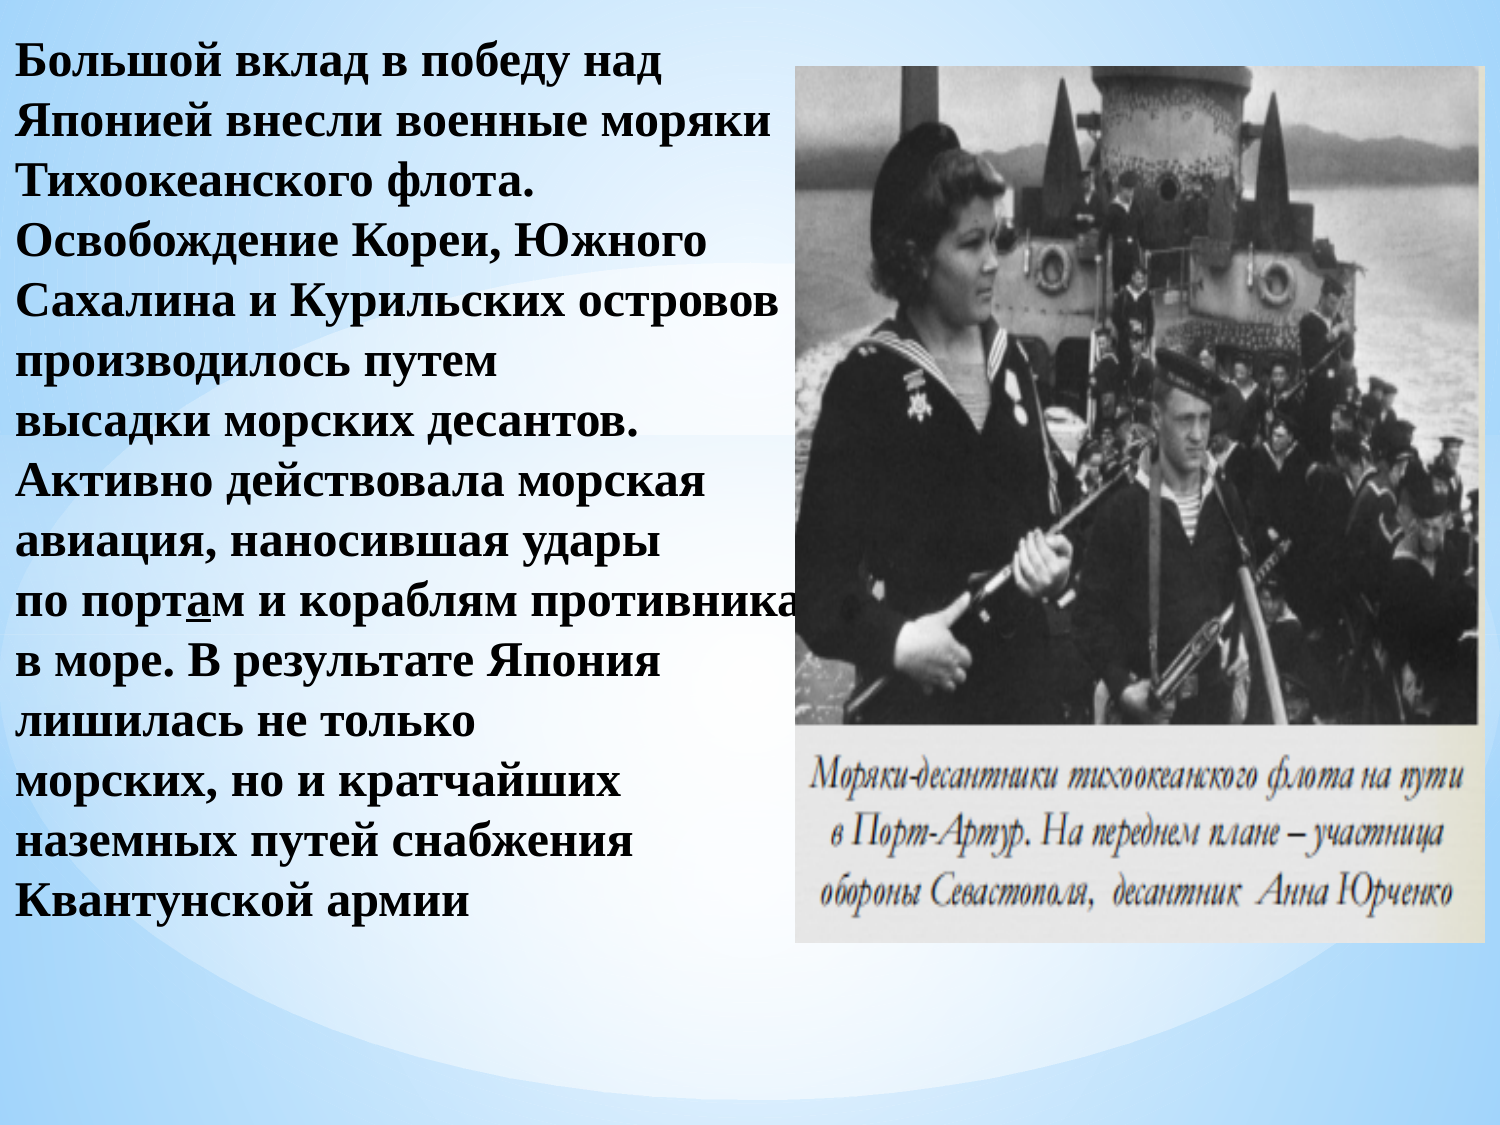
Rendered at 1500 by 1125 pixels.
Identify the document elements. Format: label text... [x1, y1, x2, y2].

text_box Большой вклад в победу над Японией внесли военные моряки Тихоокеанского флота. Освобождение Кореи, Южного Сахалина и Курильских островов производилось путем высадки морских десантов. Активно действовала морская авиация, наносившая удары по портам и кораблям противника в море. В результате Япония лишилась не только морских, но и кратчайших наземных путей снабжения Квантунской армии [0, 19, 834, 934]
picture [795, 66, 1485, 944]
